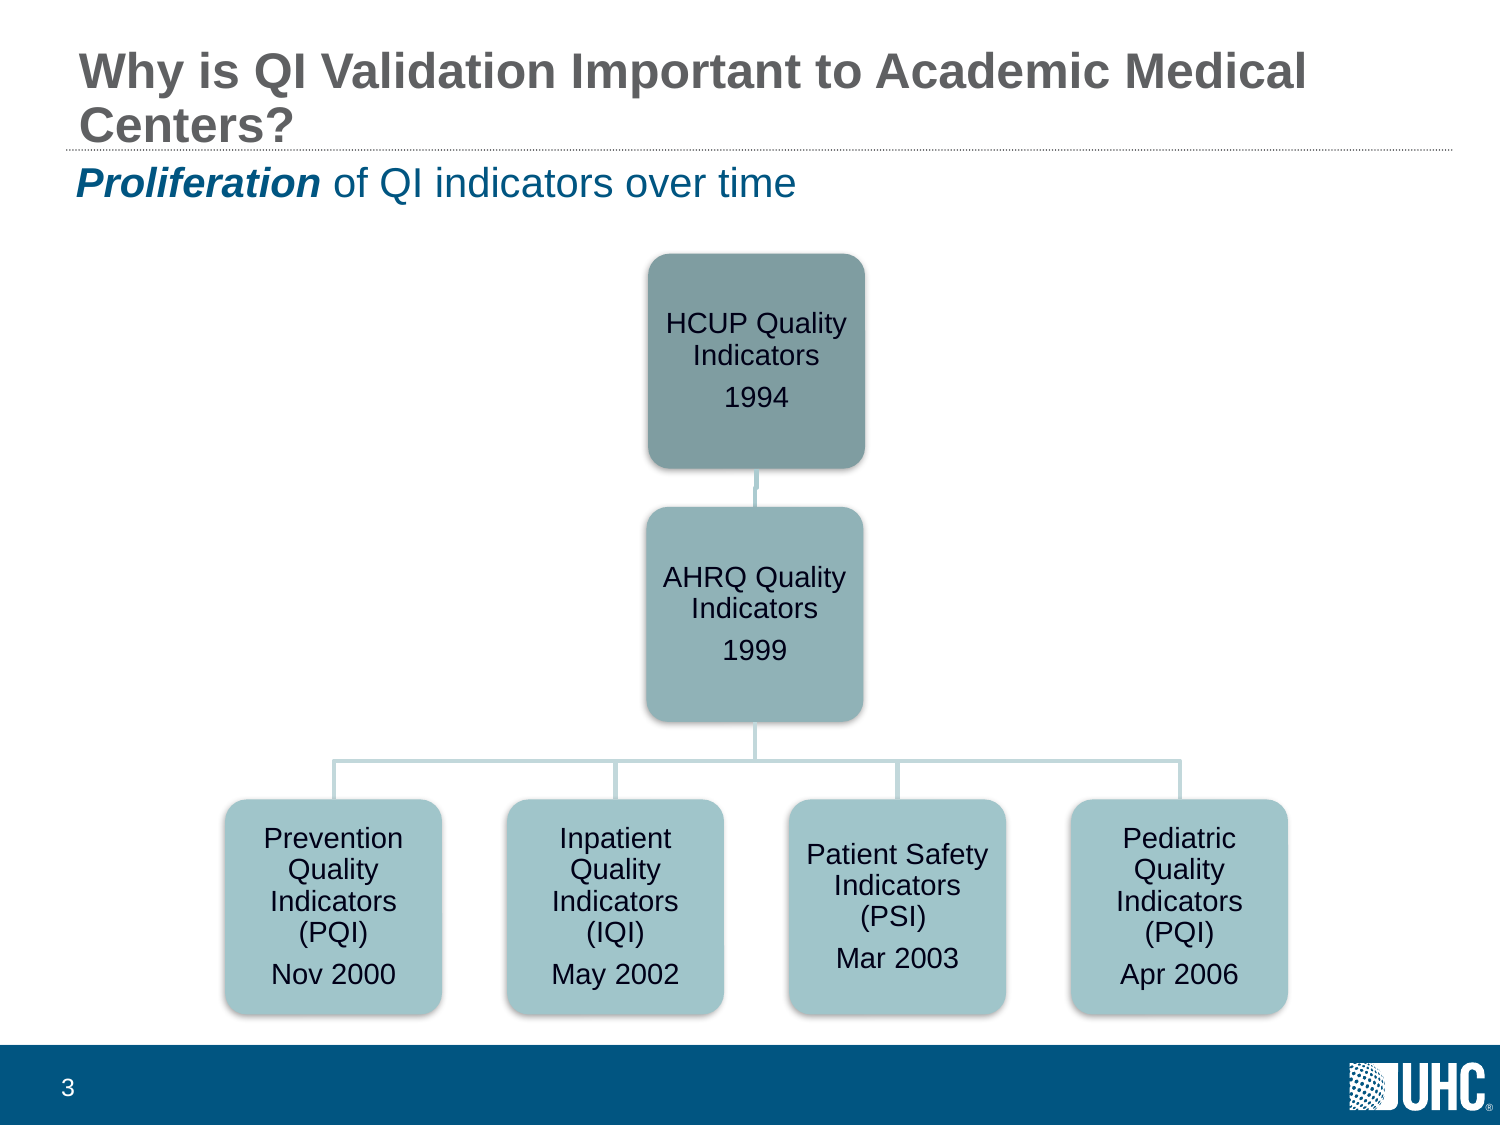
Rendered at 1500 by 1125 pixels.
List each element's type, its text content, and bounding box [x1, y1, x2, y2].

list Proliferation of QI indicators over time [68, 156, 1453, 215]
picture [0, 0, 1500, 1045]
title Why is QI Validation Important to Academic Medical Centers? [71, 17, 1454, 154]
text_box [110, 253, 1403, 1015]
slide_number 2 [26, 1063, 110, 1111]
